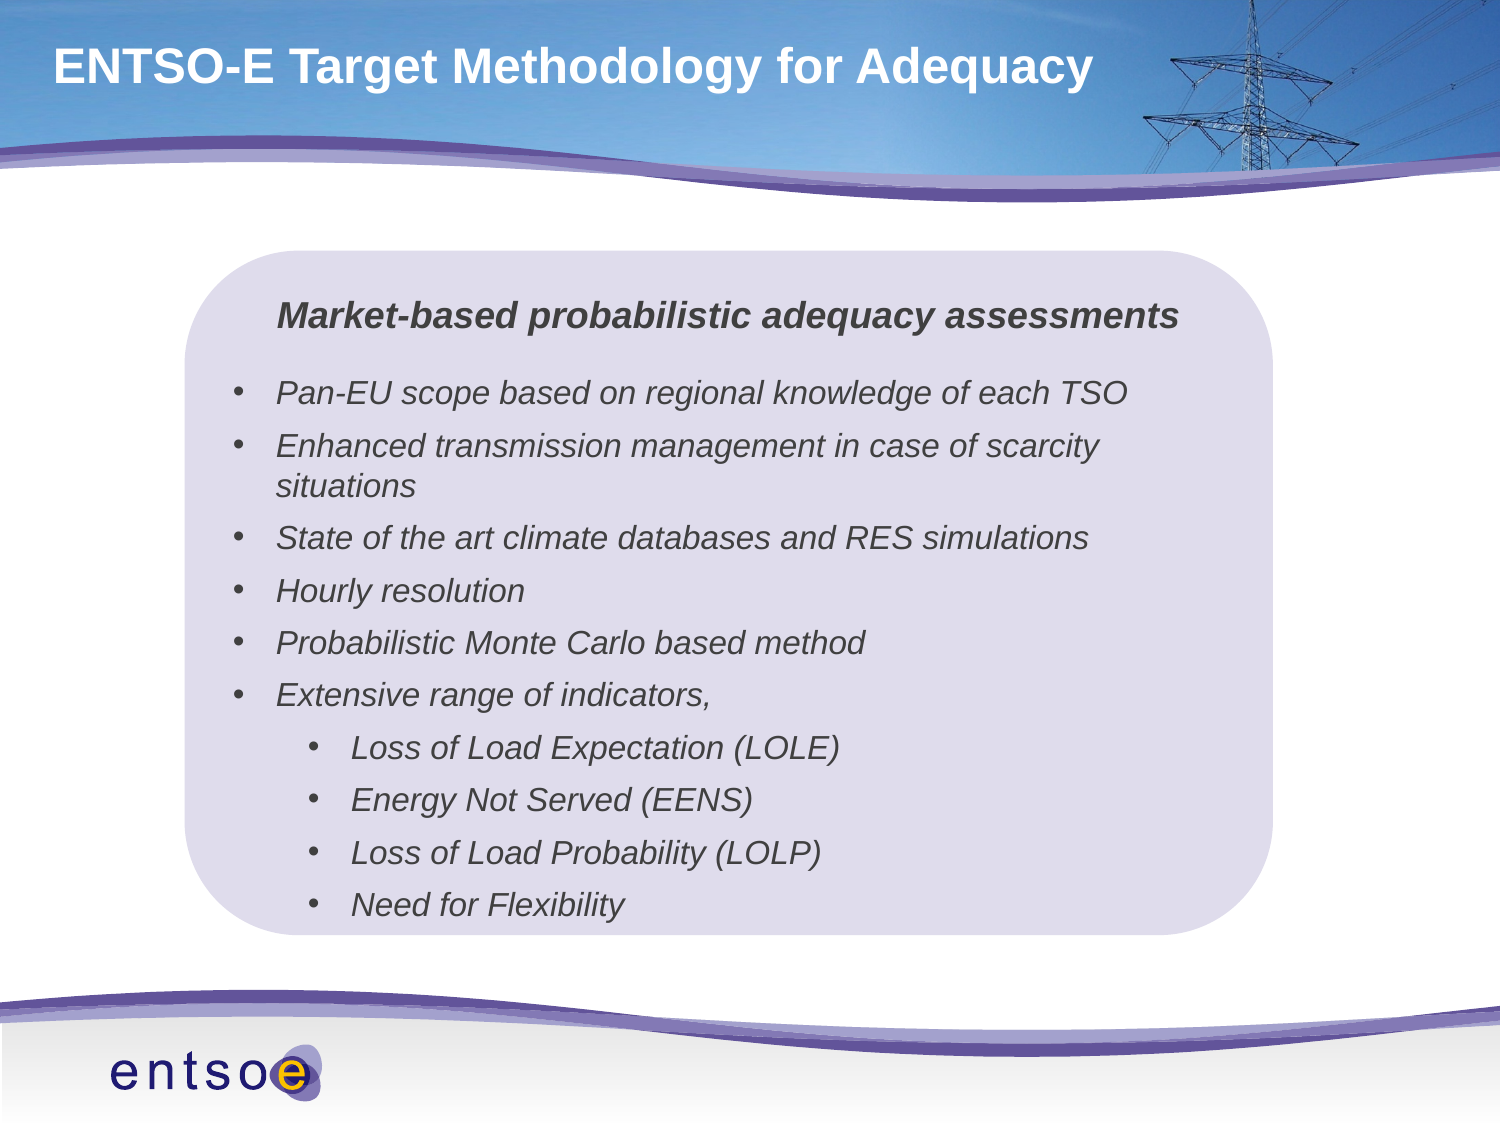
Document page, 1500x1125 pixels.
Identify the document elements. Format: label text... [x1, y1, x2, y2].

text_box Market-based probabilistic adequacy assessments Pan-EU scope based on regional knowledge of each TSO Enhanced transmission management in case of scarcity situations State of the art climate databases and RES simulations Hourly resolution Probabilistic Monte Carlo based method Extensive range of indicators, Loss of Load Expectation (LOLE) Energy Not Served (EENS) Loss of Load Probability (LOLP) Need for Flexibility [184, 250, 1273, 936]
picture [0, 0, 1500, 175]
title ENTSO-E Target Methodology for Adequacy [52, 33, 1500, 108]
